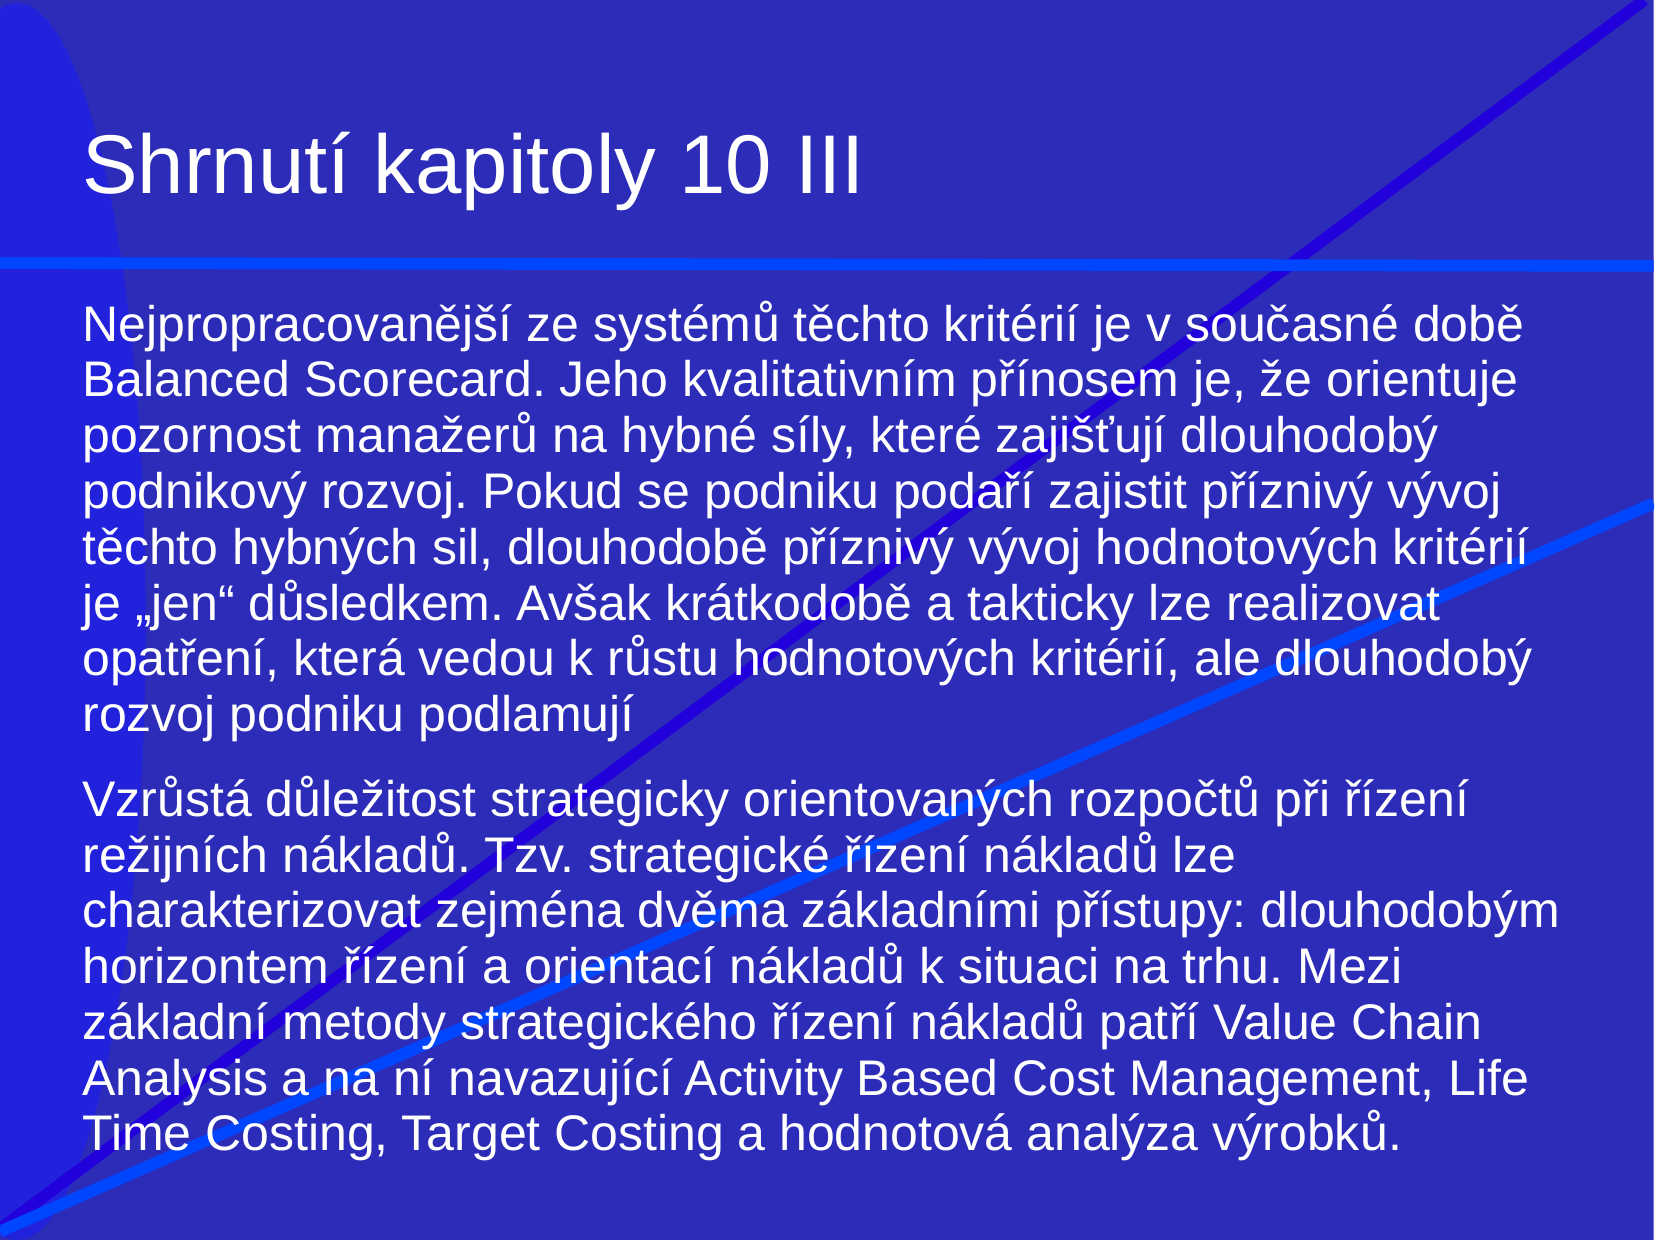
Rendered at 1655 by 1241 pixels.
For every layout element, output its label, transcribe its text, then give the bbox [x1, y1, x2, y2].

title Shrnutí kapitoly 10 III [80, 69, 1574, 318]
text_box Nejpropracovanější ze systémů těchto kritérií je v současné době Balanced Scorecard. Jeho kvalitativním přínosem je, že orientuje pozornost manažerů na hybné síly, které zajišťují dlouhodobý podnikový rozvoj. Pokud se podniku podaří zajistit příznivý vývoj těchto hybných sil, dlouhodobě příznivý vývoj hodnotových kritérií je „jen“ důsledkem. Avšak krátkodobě a takticky lze realizovat opatření, která vedou k růstu hodnotových kritérií, ale dlouhodobý rozvoj podniku podlamují Vzrůstá důležitost strategicky orientovaných rozpočtů při řízení režijních nákladů. Tzv. strategické řízení nákladů lze charakterizovat zejména dvěma základními přístupy: dlouhodobým horizontem řízení a orientací nákladů k situaci na trhu. Mezi základní metody strategického řízení nákladů patří Value Chain Analysis a na ní navazující Activity Based Cost Management, Life Time Costing, Target Costing a hodnotová analýza výrobků. [80, 296, 1563, 1163]
